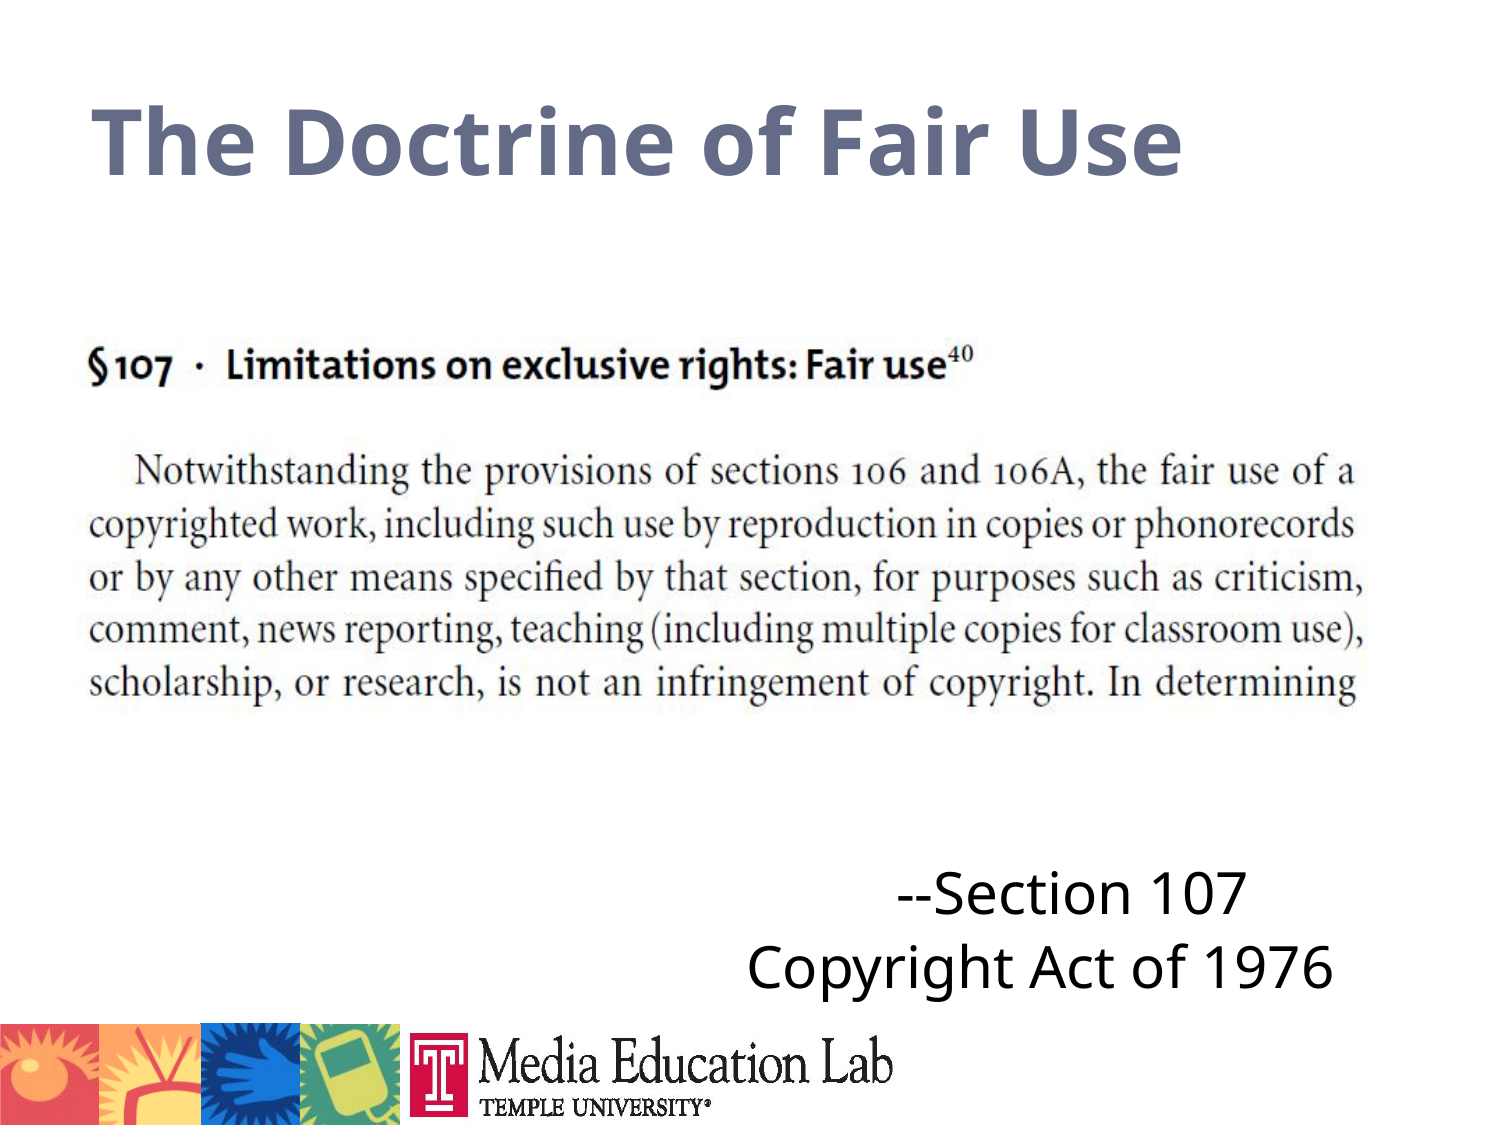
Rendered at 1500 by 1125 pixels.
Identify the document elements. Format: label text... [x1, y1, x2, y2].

title The Doctrine of Fair Use [75, 45, 1425, 233]
picture [74, 337, 1384, 732]
text_box --Section 107 Copyright Act of 1976 [74, 774, 1425, 1005]
picture [0, 1023, 900, 1125]
